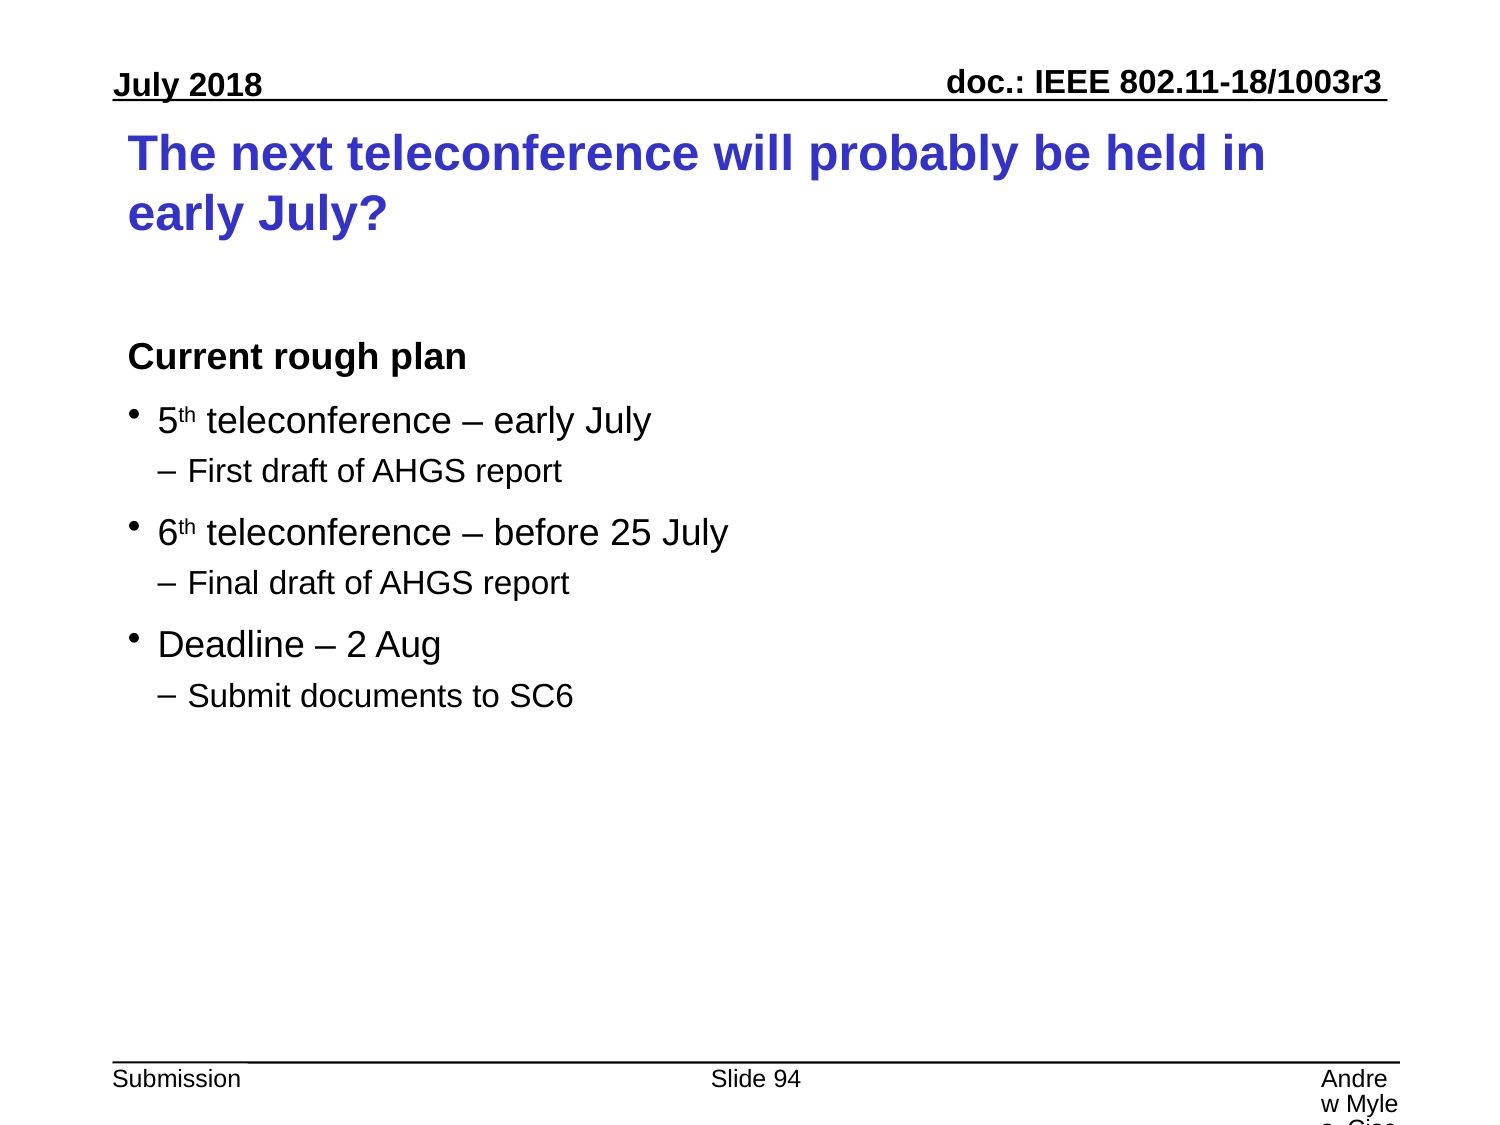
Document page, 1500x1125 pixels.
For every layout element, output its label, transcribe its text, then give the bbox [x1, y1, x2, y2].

slide_number Slide 94 [709, 1061, 803, 1093]
footer Andrew Myles, Cisco [1320, 1061, 1402, 1093]
list Current rough plan 5th teleconference – early July First draft of AHGS report 6th teleconference – before 25 July Final draft of AHGS report Deadline – 2 Aug Submit documents to SC6 [112, 324, 1388, 1000]
title The next teleconference will probably be held in early July? [112, 112, 1388, 288]
